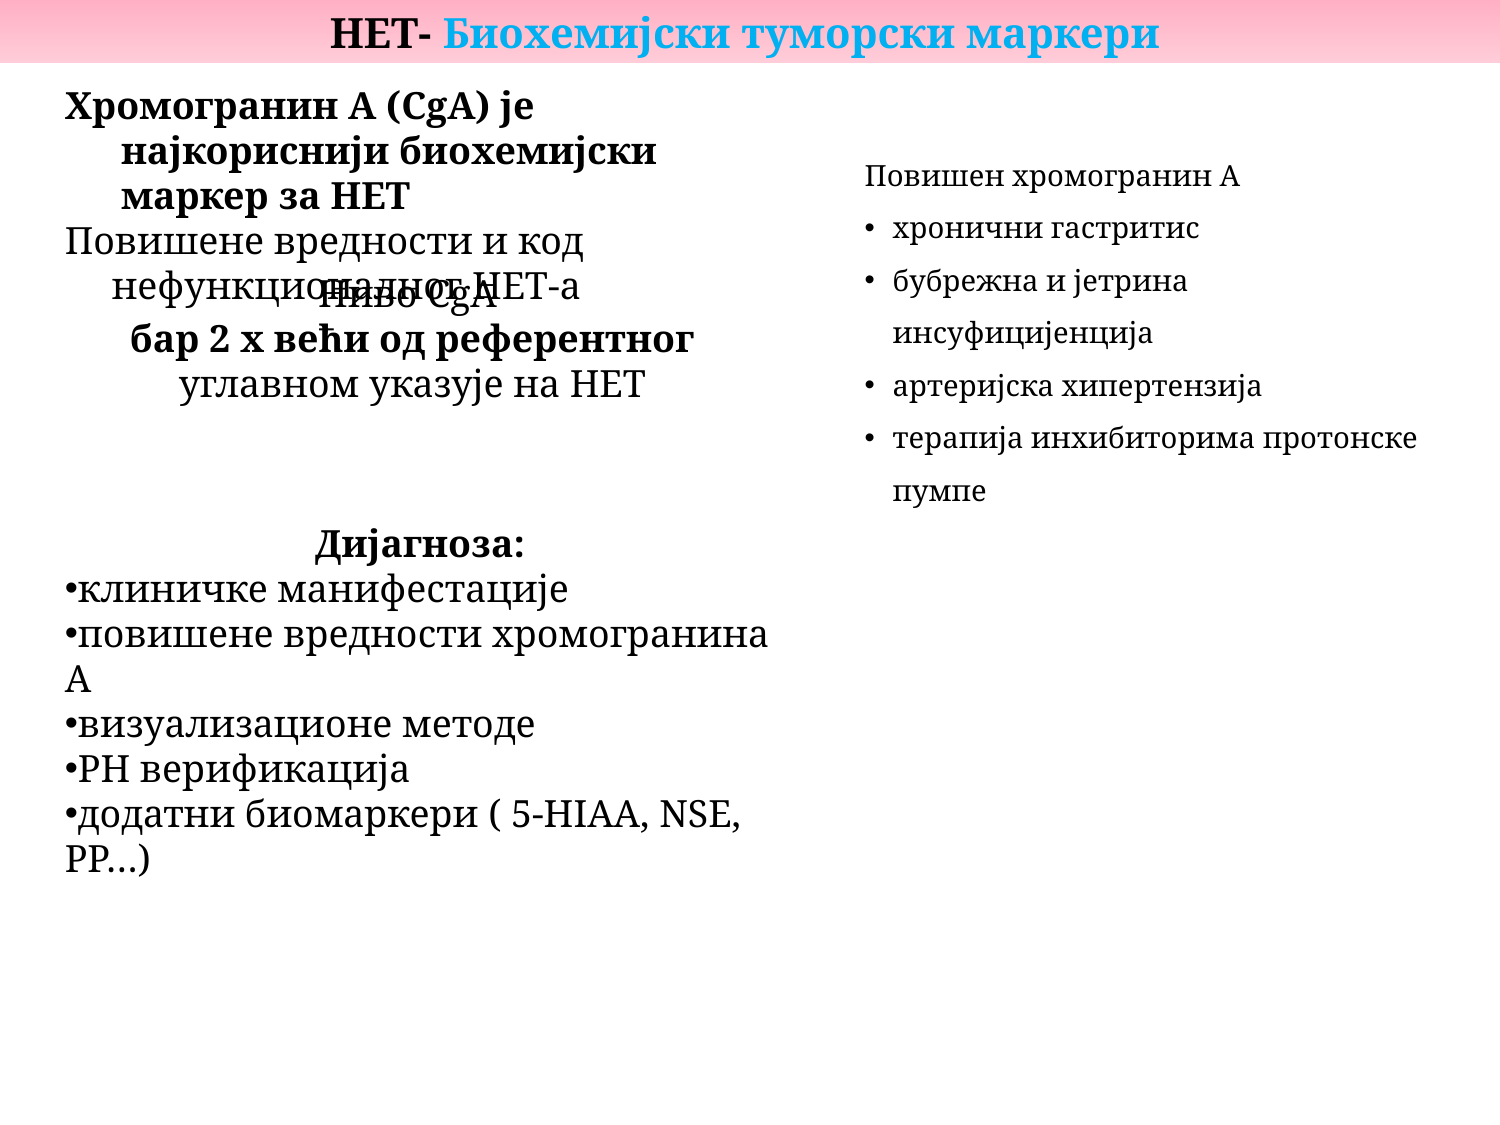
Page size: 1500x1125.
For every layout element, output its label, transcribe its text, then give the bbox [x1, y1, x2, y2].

text_box НЕТ- Биохемијски туморски маркери [0, 0, 1500, 63]
text_box Хромогранин А (CgА) је најкориснији биохемијски маркер за НЕТ Повишене вредности и код нефункционалног НЕТ-а [49, 74, 800, 315]
text_box Ниво CgA бар 2 x већи од референтног углавном указује на НЕТ [37, 262, 788, 413]
text_box Дијагноза: клиничке манифестације повишене вредности хромогранина А визуализационе методе РН верификација додатни биомаркери ( 5-НIAA, NSE, PP…) [49, 512, 800, 978]
text_box CgПовишене вредности A Повишен хромогранин А хронични гастритис бубрежна и јетрина инсуфицијенција артеријска хипертензија терапија инхибиторима протонске пумпе [849, 87, 1463, 515]
